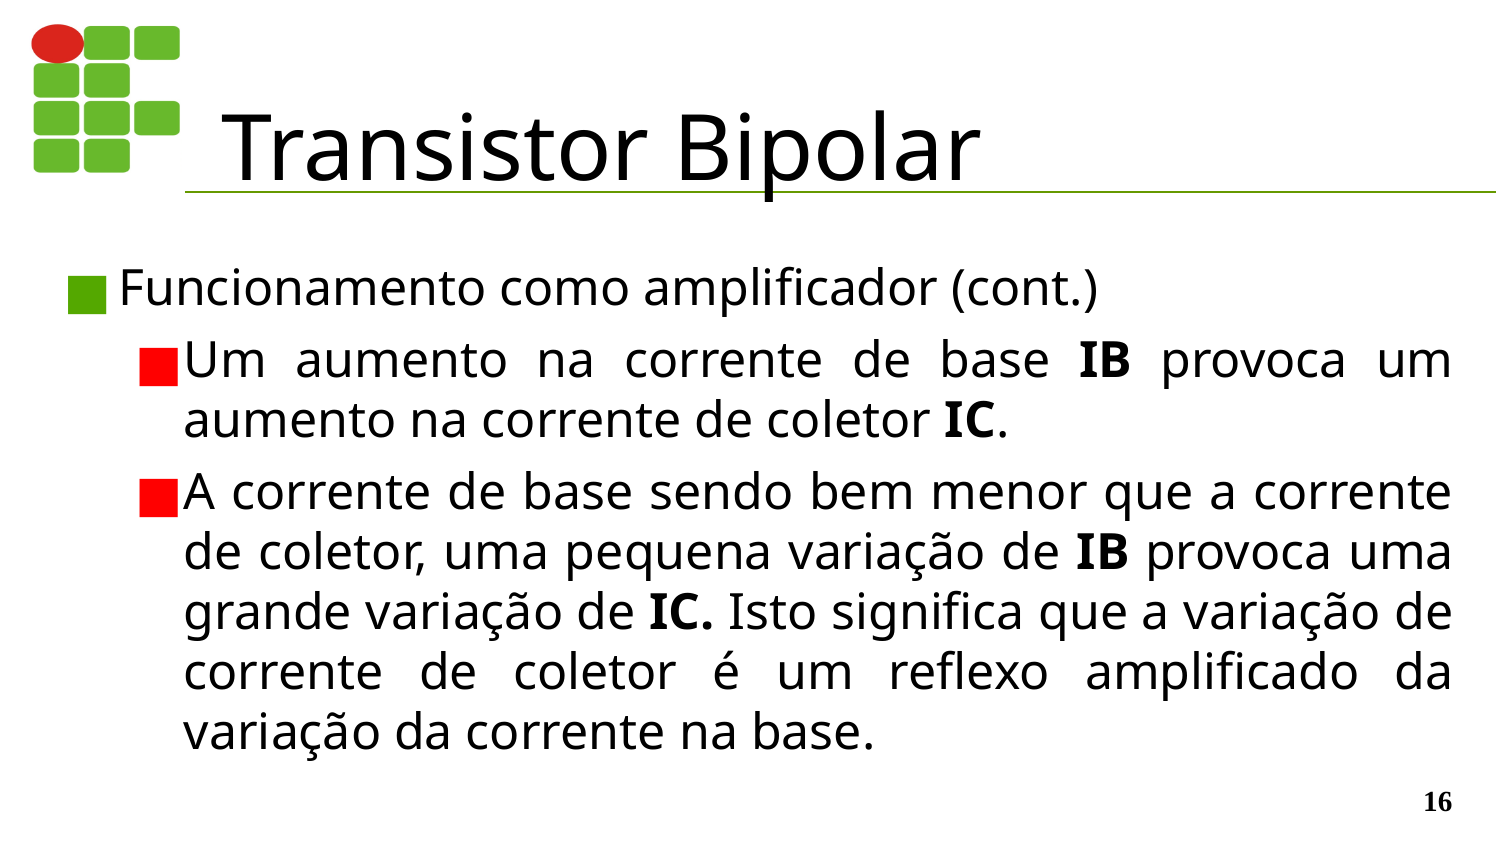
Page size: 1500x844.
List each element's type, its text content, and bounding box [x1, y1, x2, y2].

list Funcionamento como amplificador (cont.) Um aumento na corrente de base IB provoca um aumento na corrente de coletor IC. A corrente de base sendo bem menor que a corrente de coletor, uma pequena variação de IB provoca uma grande variação de IC. Isto significa que a variação de corrente de coletor é um reflexo amplificado da variação da corrente na base. [46, 248, 1469, 774]
picture [29, 23, 182, 174]
text_box ‹#› [1155, 774, 1468, 825]
title Transistor Bipolar [206, 26, 1468, 207]
